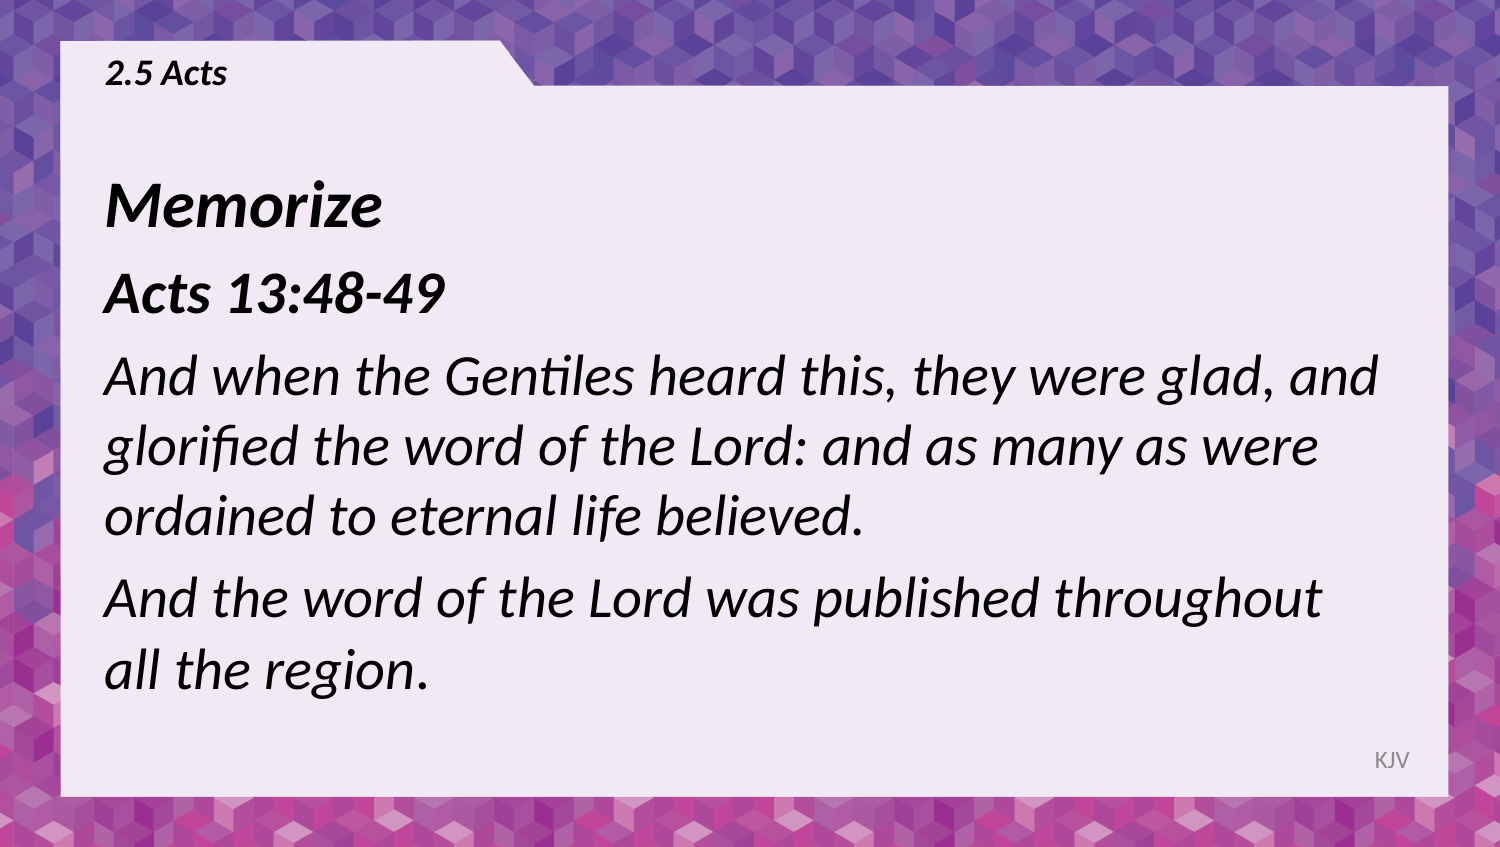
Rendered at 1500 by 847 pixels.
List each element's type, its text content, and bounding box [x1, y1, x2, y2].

title 2.5 Acts [89, 33, 1420, 108]
footer KJV [950, 736, 1425, 782]
list Memorize Acts 13:48-49 And when the Gentiles heard this, they were glad, and glorified the word of the Lord: and as many as were ordained to eternal life believed. And the word of the Lord was published throughout all the region. [89, 141, 1403, 722]
picture [0, 0, 1500, 847]
